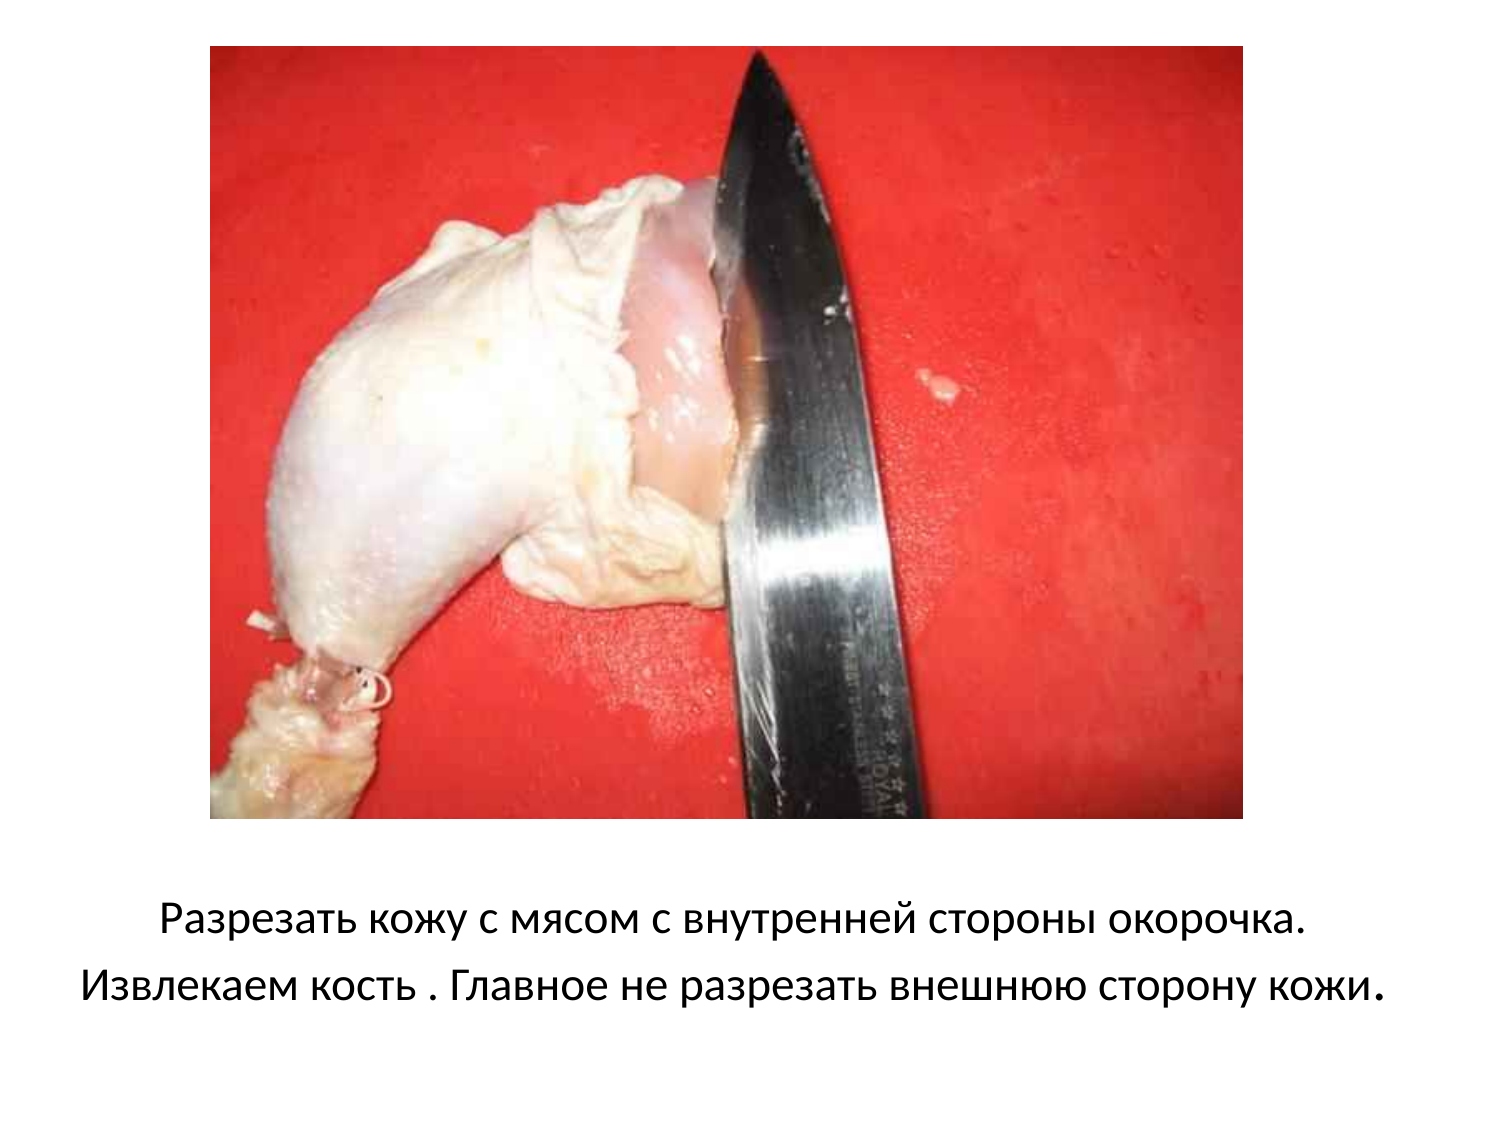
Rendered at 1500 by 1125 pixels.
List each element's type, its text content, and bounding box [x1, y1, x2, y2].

title Разрезать кожу с мясом с внутренней стороны окорочка. Извлекаем кость . Главное не разрезать внешнюю сторону кожи. [58, 855, 1409, 1044]
picture [210, 46, 1243, 820]
